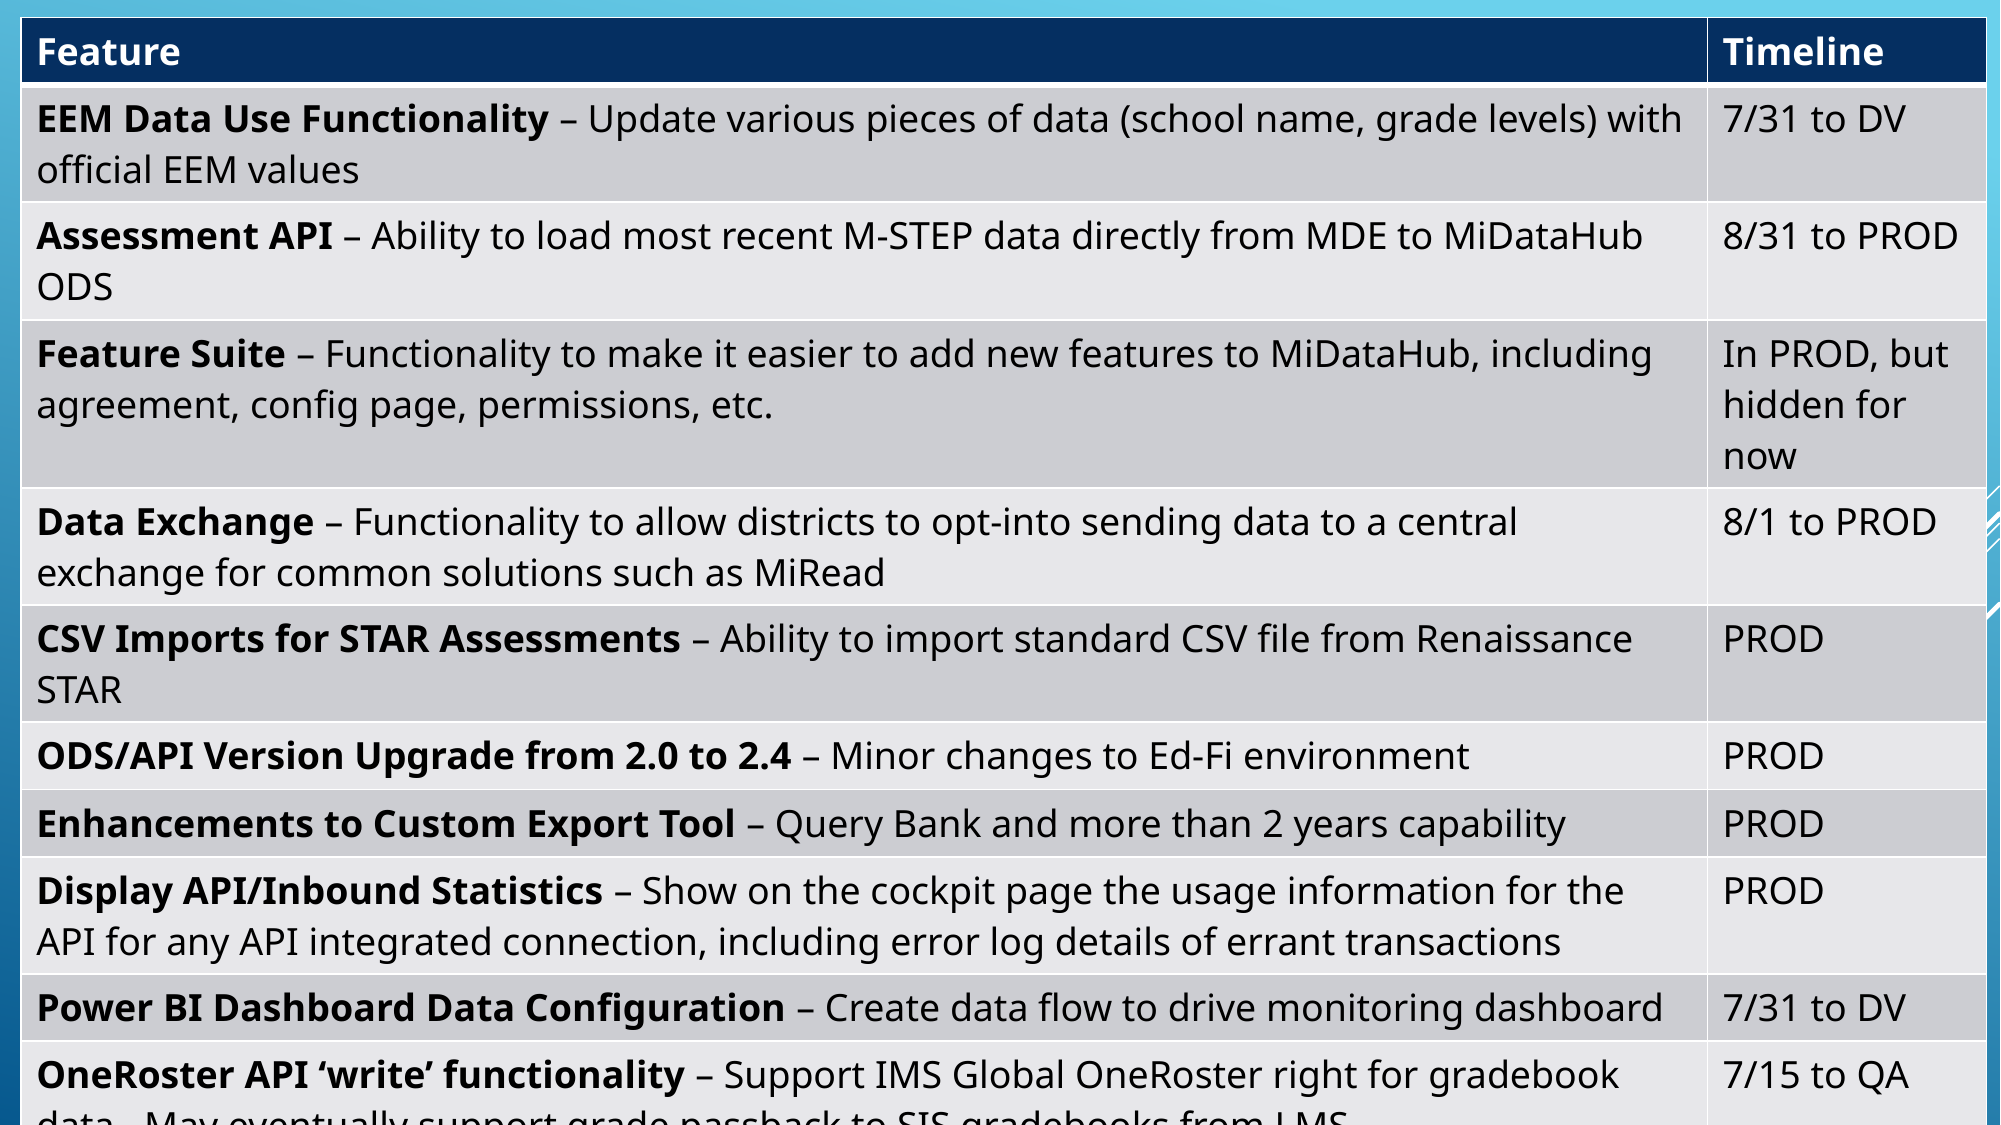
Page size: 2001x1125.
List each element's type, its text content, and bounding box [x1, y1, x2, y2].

table_cell OneRoster API ‘write’ functionality – Support IMS Global OneRoster right for gradebook data. May eventually support grade passback to SIS gradebooks from LMS. [22, 1042, 1707, 1125]
table_cell 7/15 to QA [1708, 1042, 1986, 1125]
table_cell 8/31 to PROD [1708, 203, 1986, 319]
table_cell Data Exchange – Functionality to allow districts to opt-into sending data to a central exchange for common solutions such as MiRead [22, 489, 1707, 604]
table_cell In PROD, but hidden for now [1708, 321, 1986, 487]
table_cell PROD [1708, 606, 1986, 721]
table_cell Assessment API – Ability to load most recent M-STEP data directly from MDE to MiDataHub ODS [22, 203, 1707, 319]
table_cell 7/31 to DV [1708, 975, 1986, 1040]
table_cell PROD [1708, 790, 1986, 856]
table_cell Feature Suite – Functionality to make it easier to add new features to MiDataHub, including agreement, config page, permissions, etc. [22, 321, 1707, 487]
table_cell Power BI Dashboard Data Configuration – Create data flow to drive monitoring dashboard [22, 975, 1707, 1040]
table_cell EEM Data Use Functionality – Update various pieces of data (school name, grade levels) with official EEM values [22, 88, 1707, 201]
table_cell PROD [1708, 858, 1986, 973]
table_cell 8/1 to PROD [1708, 489, 1986, 604]
table_cell Display API/Inbound Statistics – Show on the cockpit page the usage information for the API for any API integrated connection, including error log details of errant transactions [22, 858, 1707, 973]
table_header Timeline [1708, 18, 1986, 82]
table_cell ODS/API Version Upgrade from 2.0 to 2.4 – Minor changes to Ed-Fi environment [22, 723, 1707, 789]
table_cell Enhancements to Custom Export Tool – Query Bank and more than 2 years capability [22, 790, 1707, 856]
table_cell CSV Imports for STAR Assessments – Ability to import standard CSV file from Renaissance STAR [22, 606, 1707, 721]
table_cell 7/31 to DV [1708, 88, 1986, 201]
table_header Feature [22, 18, 1707, 82]
table_cell PROD [1708, 723, 1986, 789]
